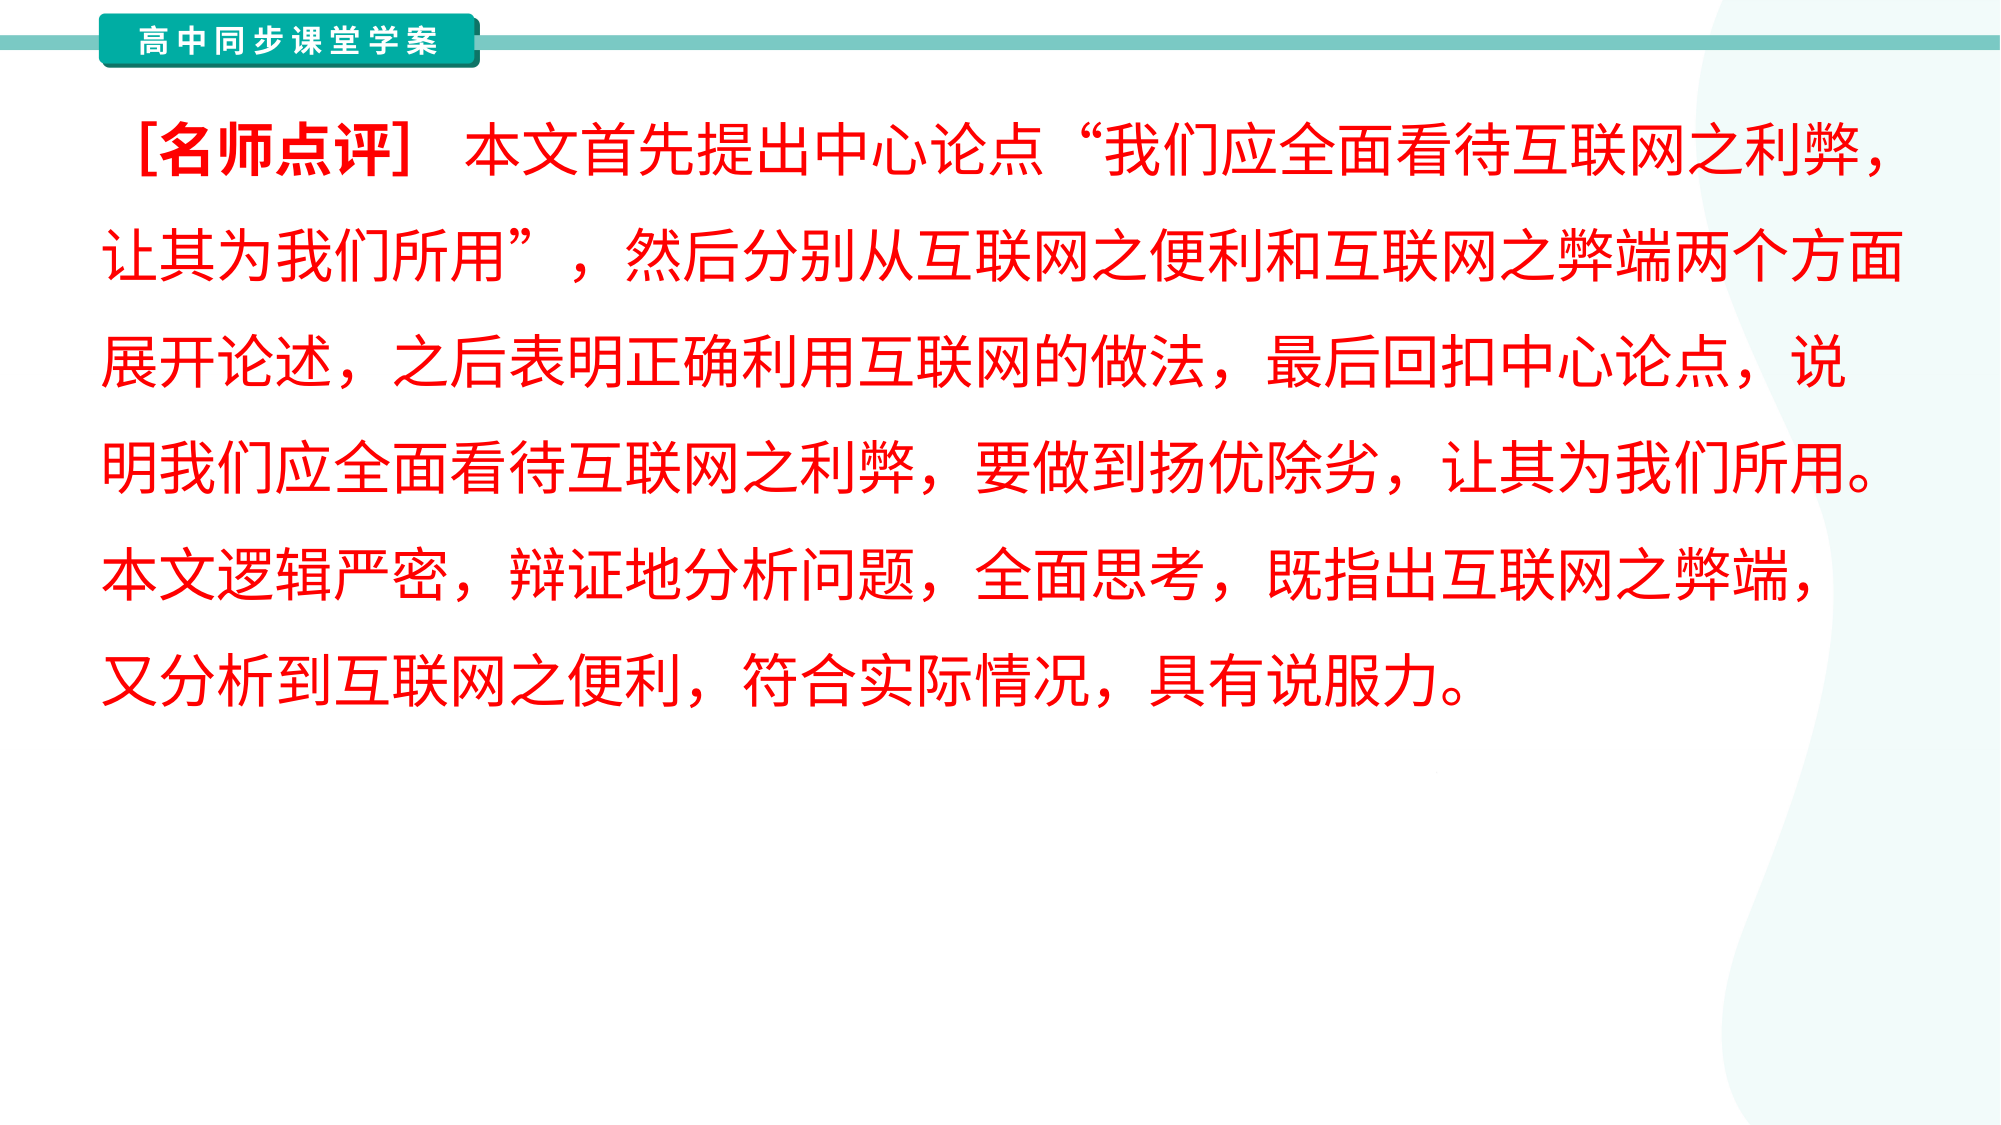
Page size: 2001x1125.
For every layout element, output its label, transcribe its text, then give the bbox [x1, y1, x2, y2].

text_box ［名师点评］ 本文首先提出中心论点“我们应全面看待互联网之利弊， 让其为我们所用”，然后分别从互联网之便利和互联网之弊端两个方面 展开论述，之后表明正确利用互联网的做法，最后回扣中心论点，说 明我们应全面看待互联网之利弊，要做到扬优除劣，让其为我们所用。 本文逻辑严密，辩证地分析问题，全面思考，既指出互联网之弊端， 又分析到互联网之便利，符合实际情况，具有说服力。 [100, 76, 1899, 715]
picture [0, 0, 2000, 1125]
